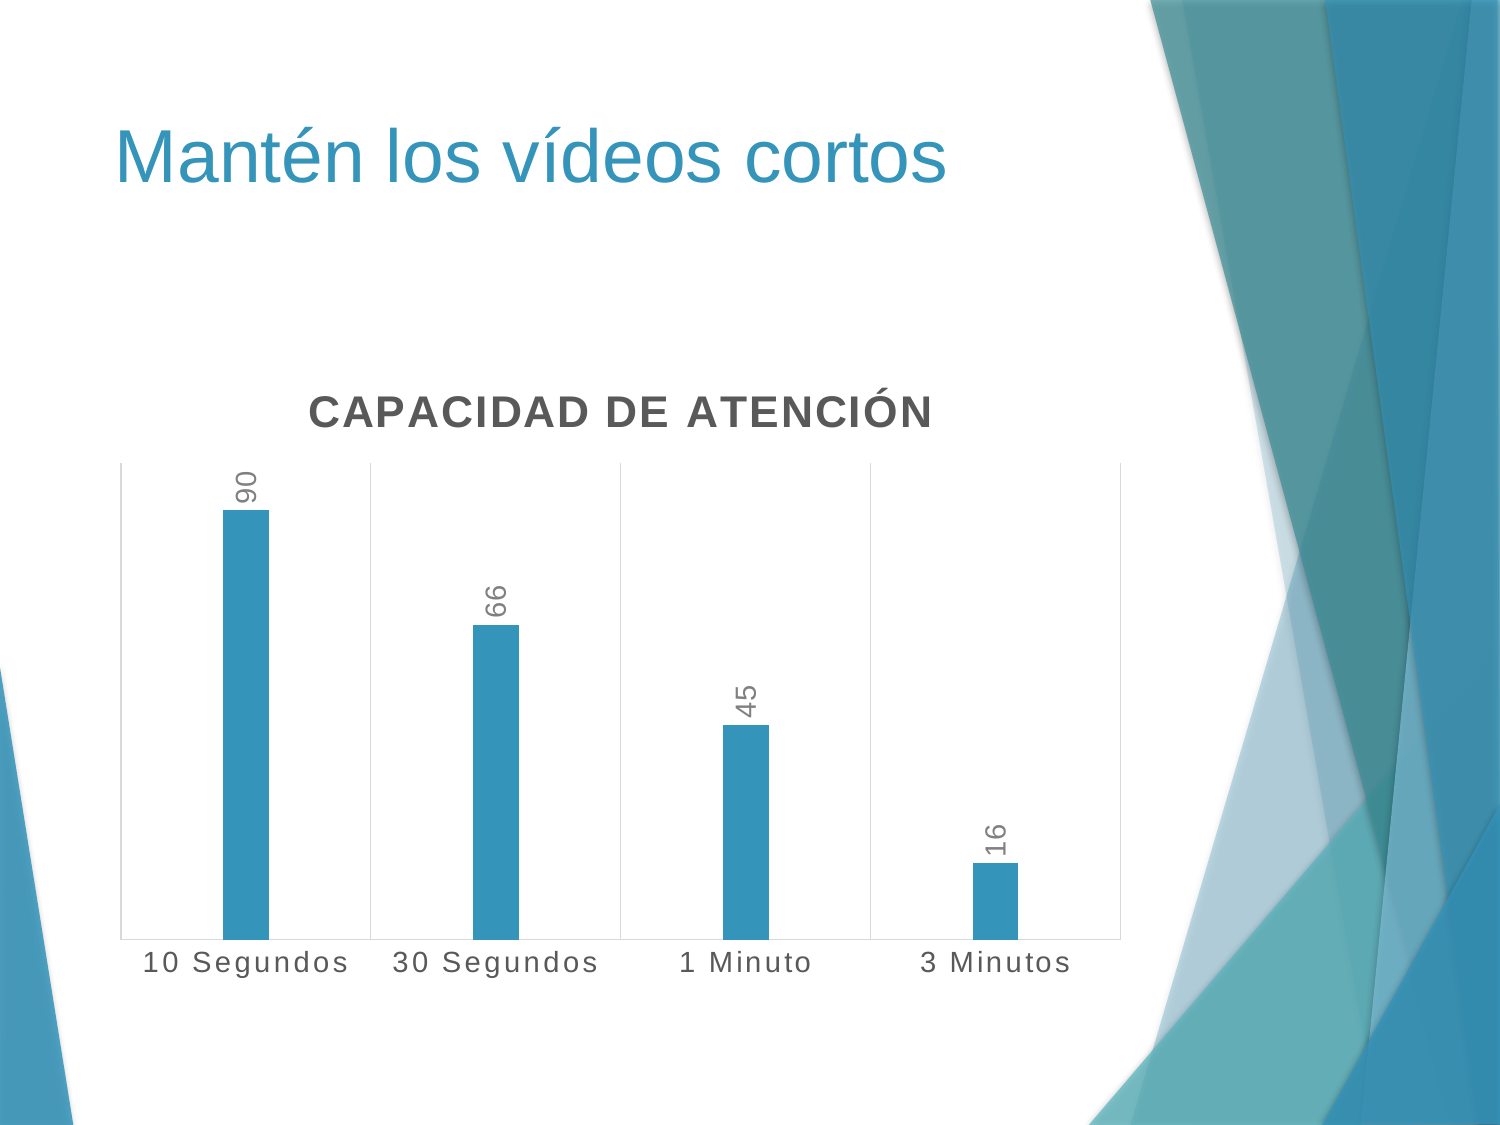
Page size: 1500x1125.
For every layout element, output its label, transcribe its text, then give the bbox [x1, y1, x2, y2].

chart [99, 353, 1142, 992]
title Mantén los vídeos cortos [99, 99, 1142, 317]
